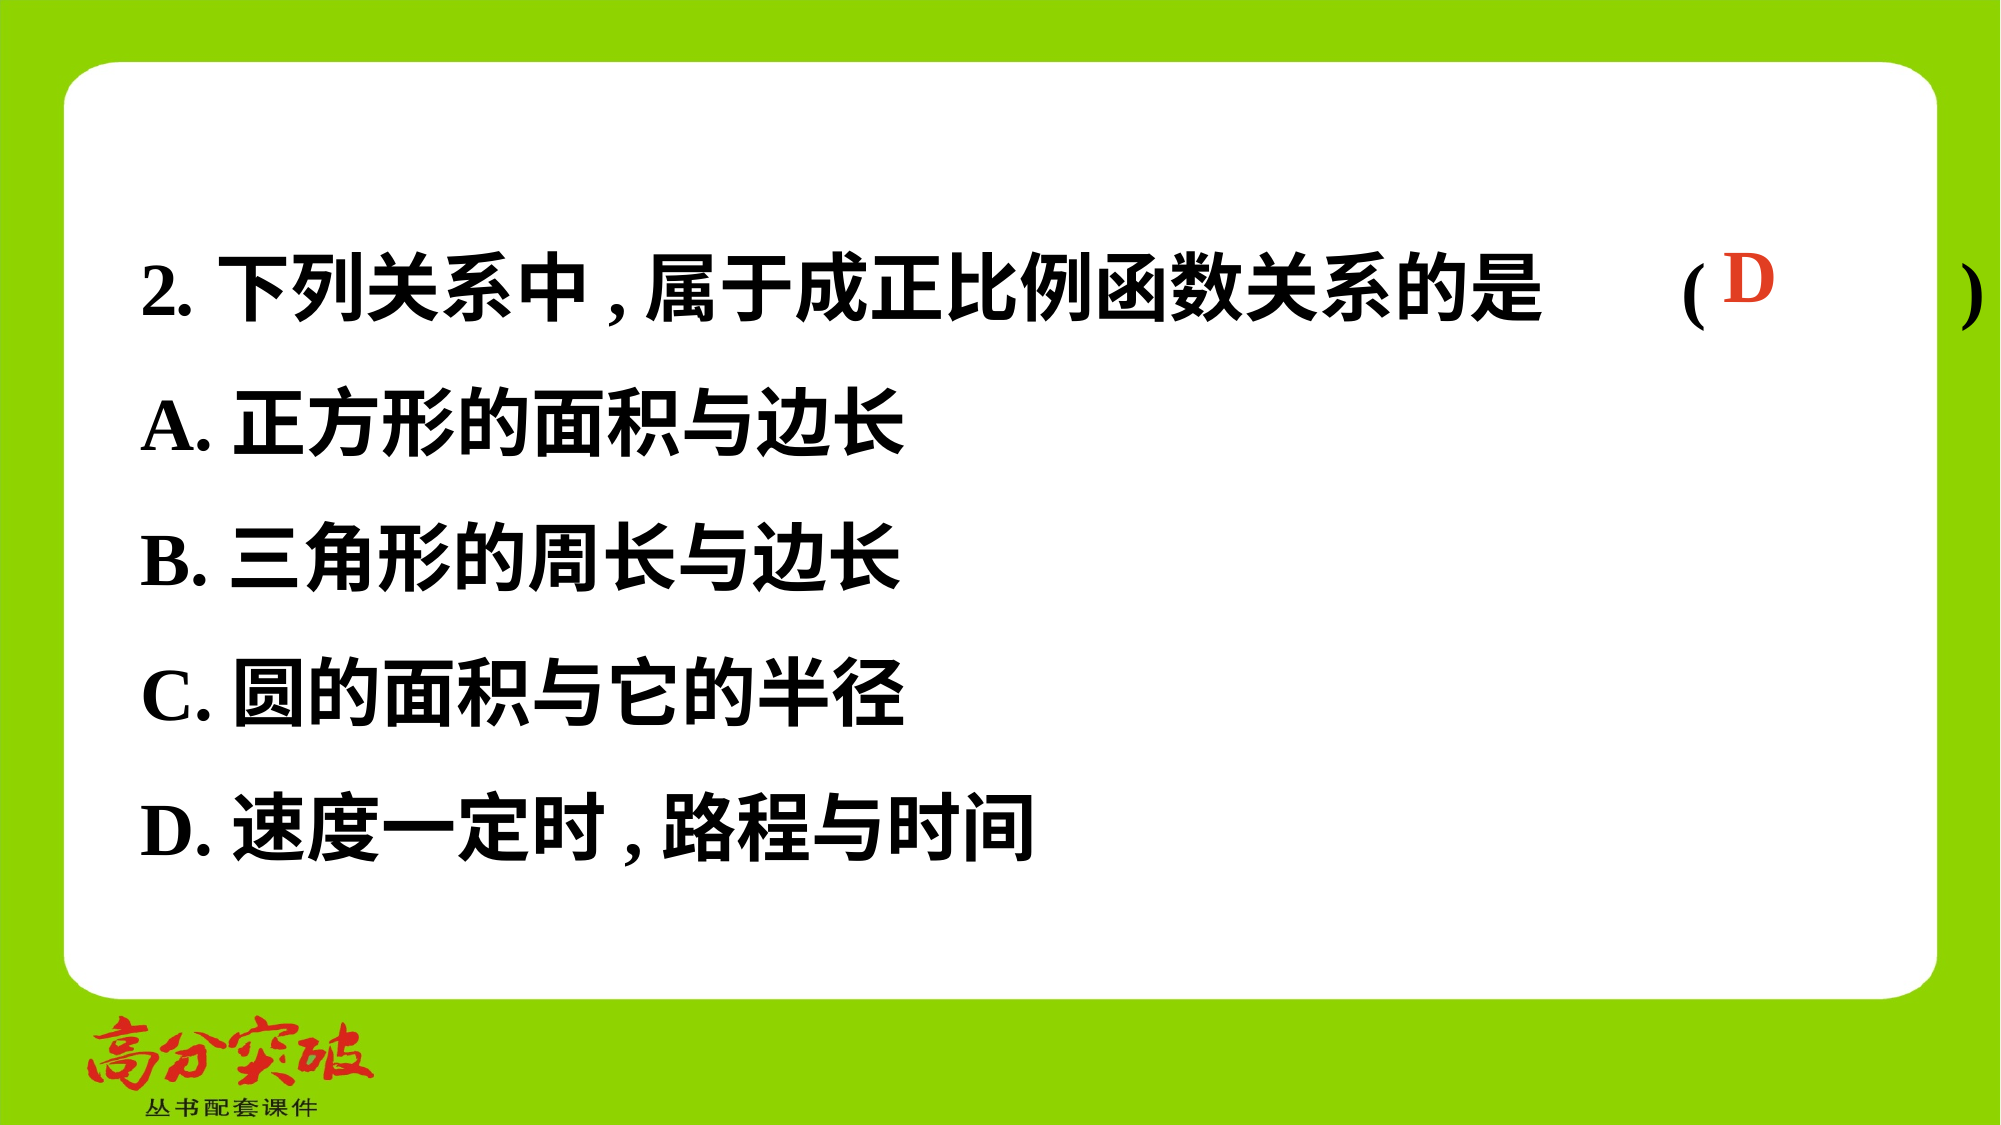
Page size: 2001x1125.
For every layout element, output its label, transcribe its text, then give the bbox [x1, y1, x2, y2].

picture [0, 0, 2001, 1125]
text_box 2.下列关系中,属于成正比例函数关系的是 ( ) A.正方形的面积与边长 B.三角形的周长与边长 C.圆的面积与它的半径 D.速度一定时,路程与时间 [125, 187, 2000, 878]
text_box D [1708, 219, 1794, 325]
